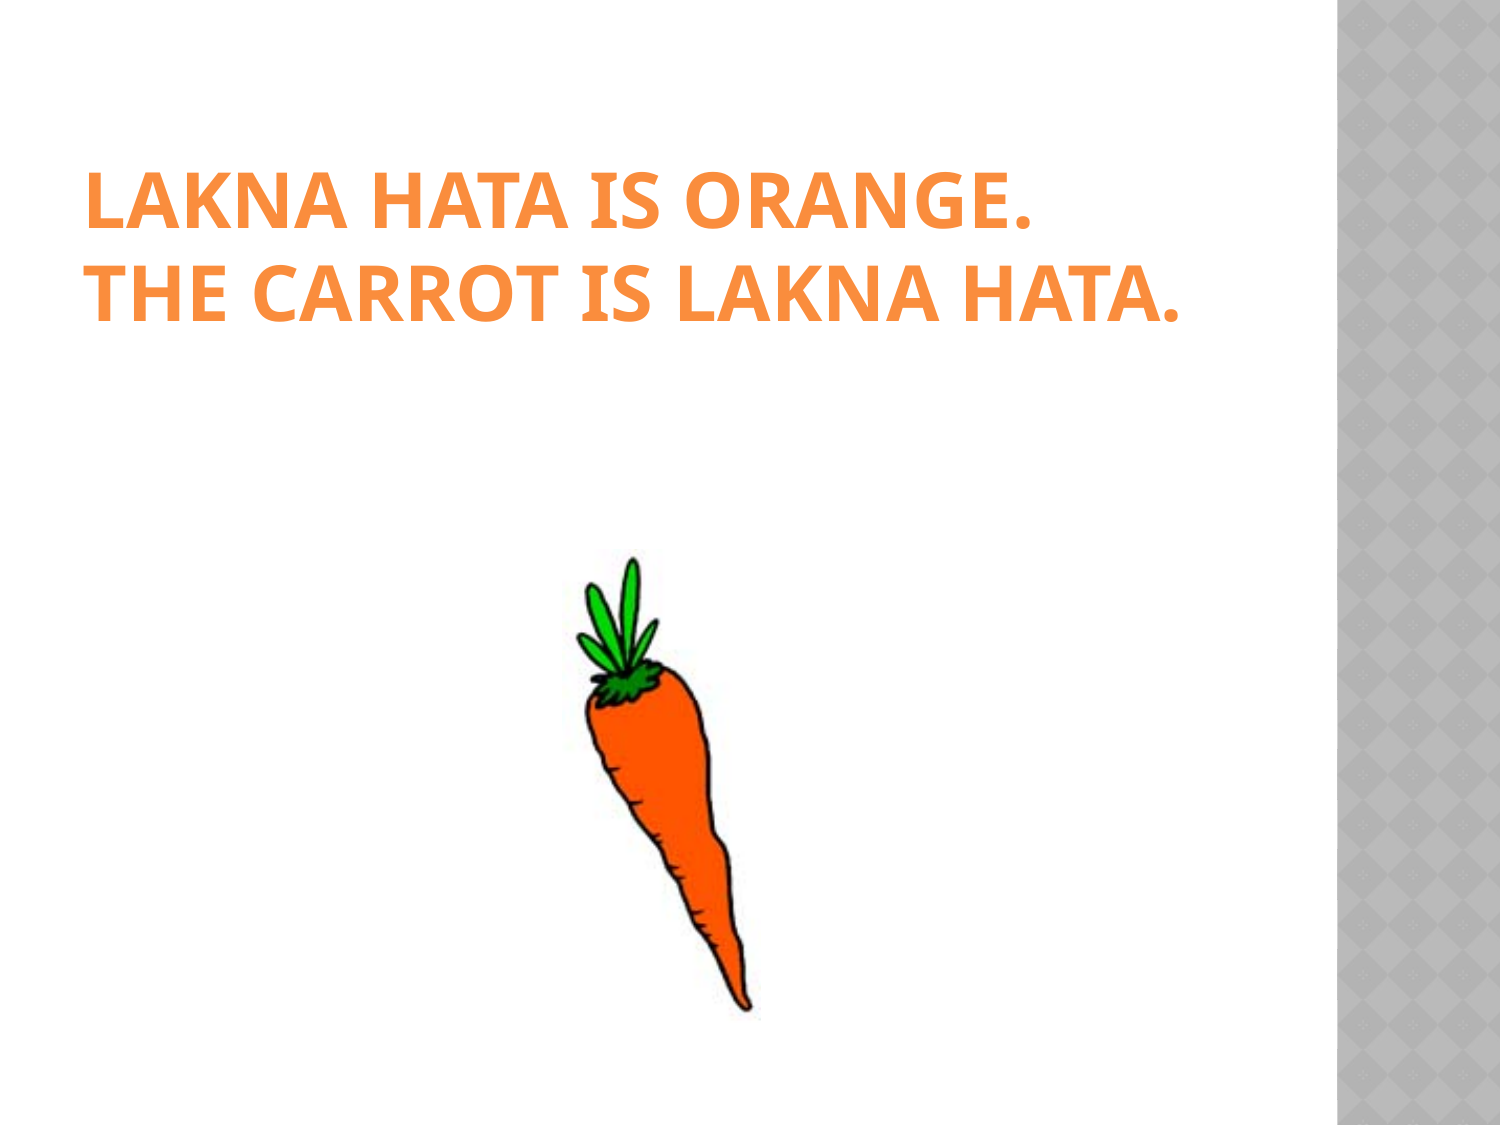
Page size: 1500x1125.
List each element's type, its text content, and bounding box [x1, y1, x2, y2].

title LAKNA HATA IS ORANGE. The carrot is lakna hata. [75, 149, 1263, 338]
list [562, 549, 761, 1024]
